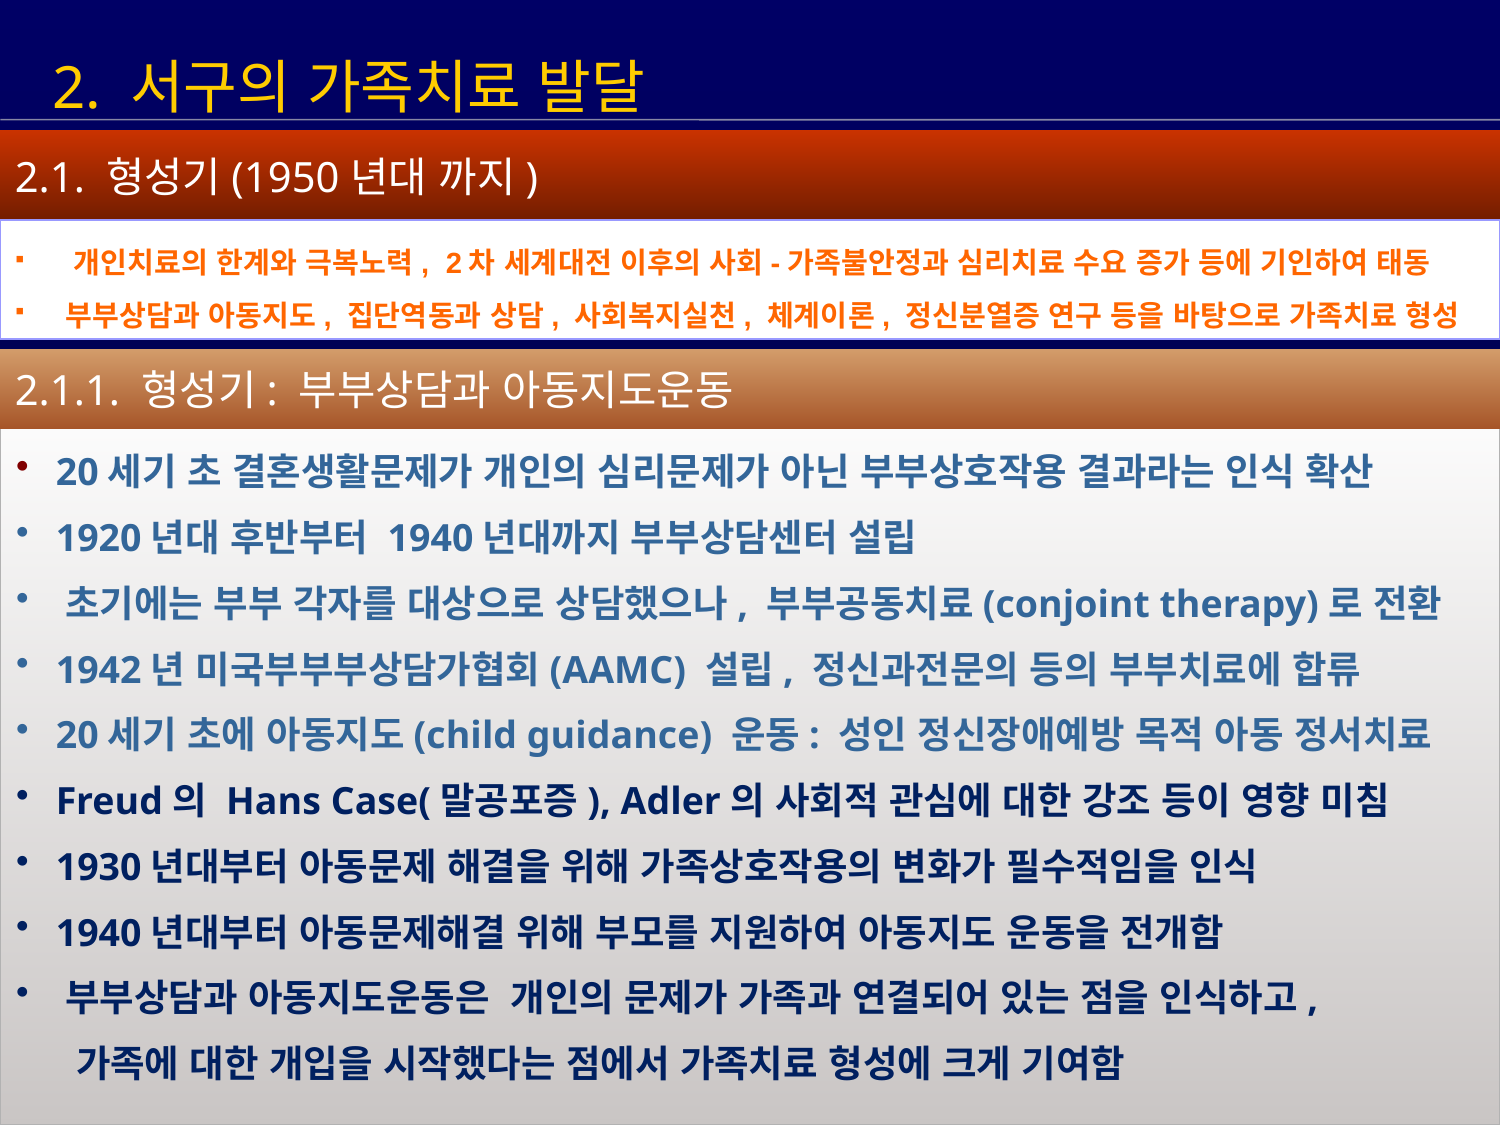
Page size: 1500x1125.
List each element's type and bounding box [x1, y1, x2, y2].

text_box [0, 42, 1500, 1125]
